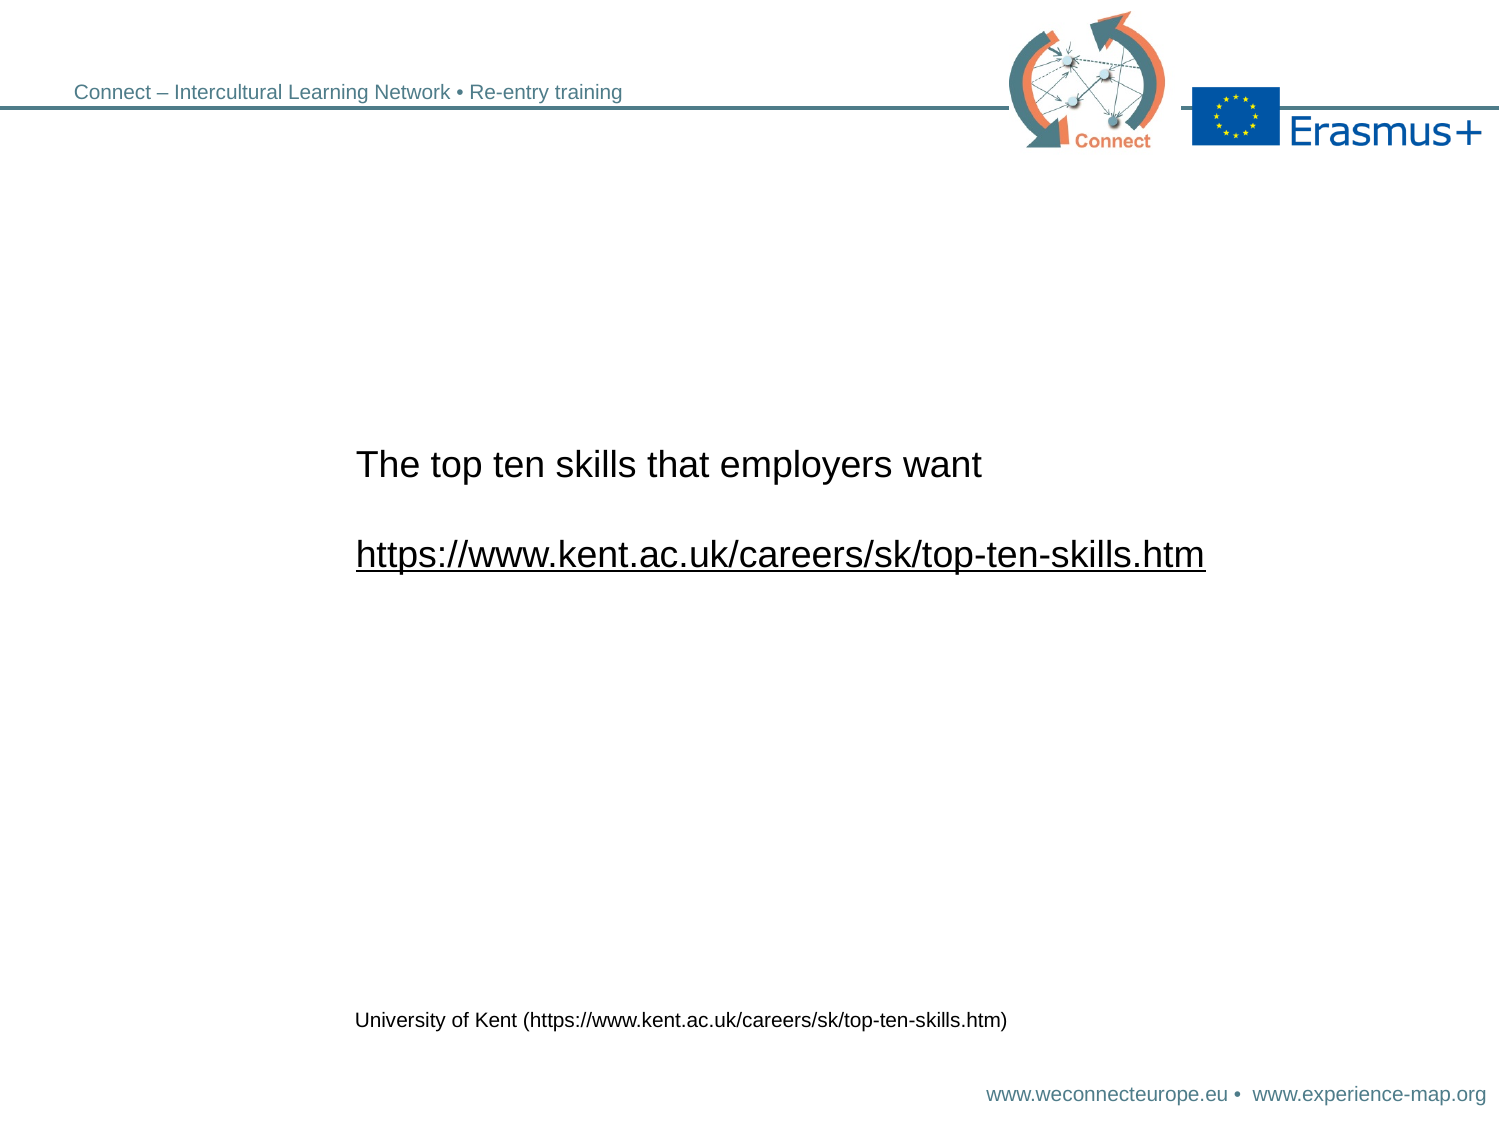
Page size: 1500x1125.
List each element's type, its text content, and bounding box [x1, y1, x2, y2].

text_box University of Kent (https://www.kent.ac.uk/careers/sk/top-ten-skills.htm) [339, 999, 1333, 1040]
picture [1009, 11, 1498, 162]
text_box The top ten skills that employers want https://www.kent.ac.uk/careers/sk/top-ten-skills.htm [341, 432, 1232, 583]
